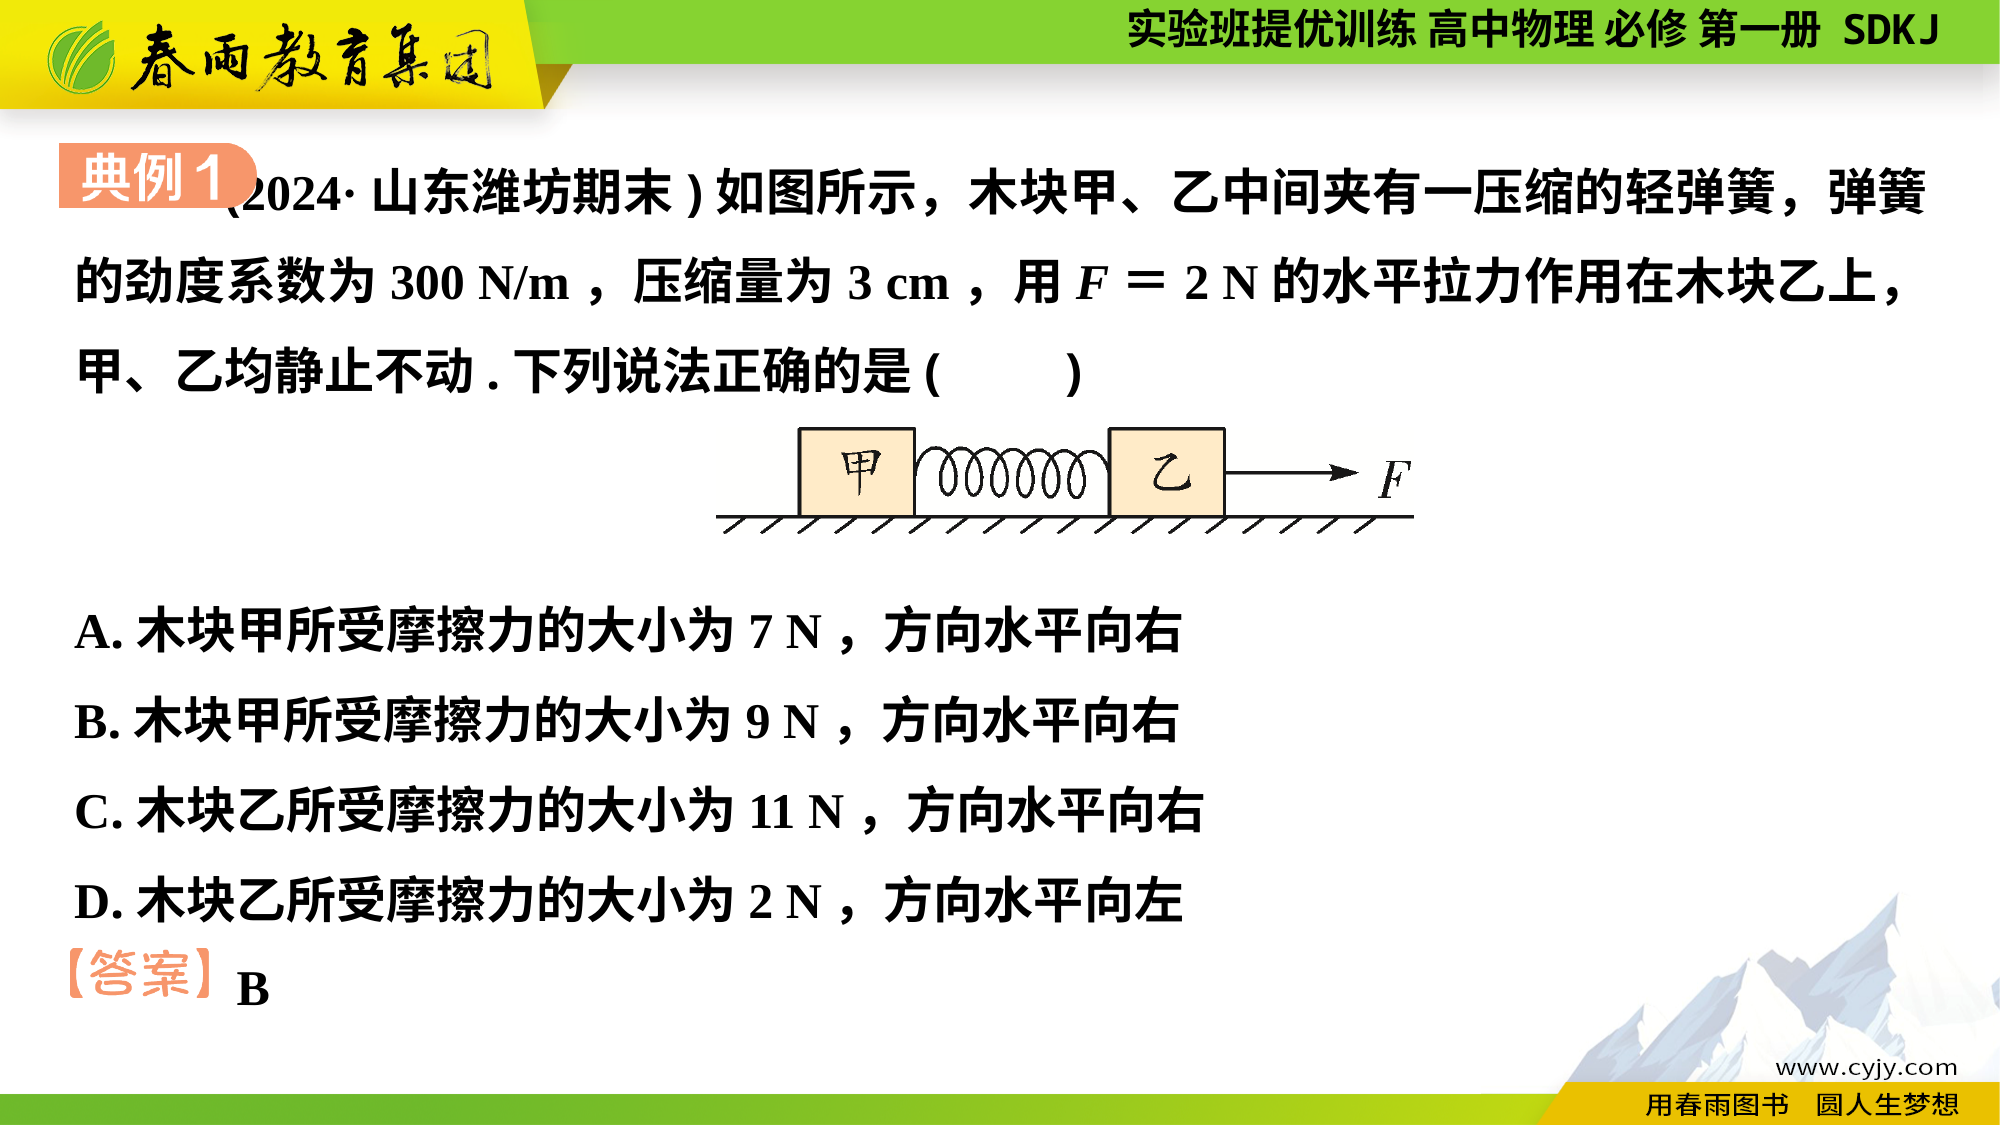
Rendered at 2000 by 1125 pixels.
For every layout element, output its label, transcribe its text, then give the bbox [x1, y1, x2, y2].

text_box B [59, 918, 1944, 1023]
list (2024·山东潍坊期末)如图所示，木块甲、乙中间夹有一压缩的轻弹簧，弹簧的劲度系数为300 N/m，压缩量为3 cm，用F＝2 N的水平拉力作用在木块乙上，甲、乙均静止不动.下列说法正确的是( ) A.木块甲所受摩擦力的大小为7 N，方向水平向右 B.木块甲所受摩擦力的大小为9 N，方向水平向右 C.木块乙所受摩擦力的大小为11 N，方向水平向右 D.木块乙所受摩擦力的大小为2 N，方向水平向左 [59, 122, 1944, 918]
picture [0, 0, 2000, 1125]
